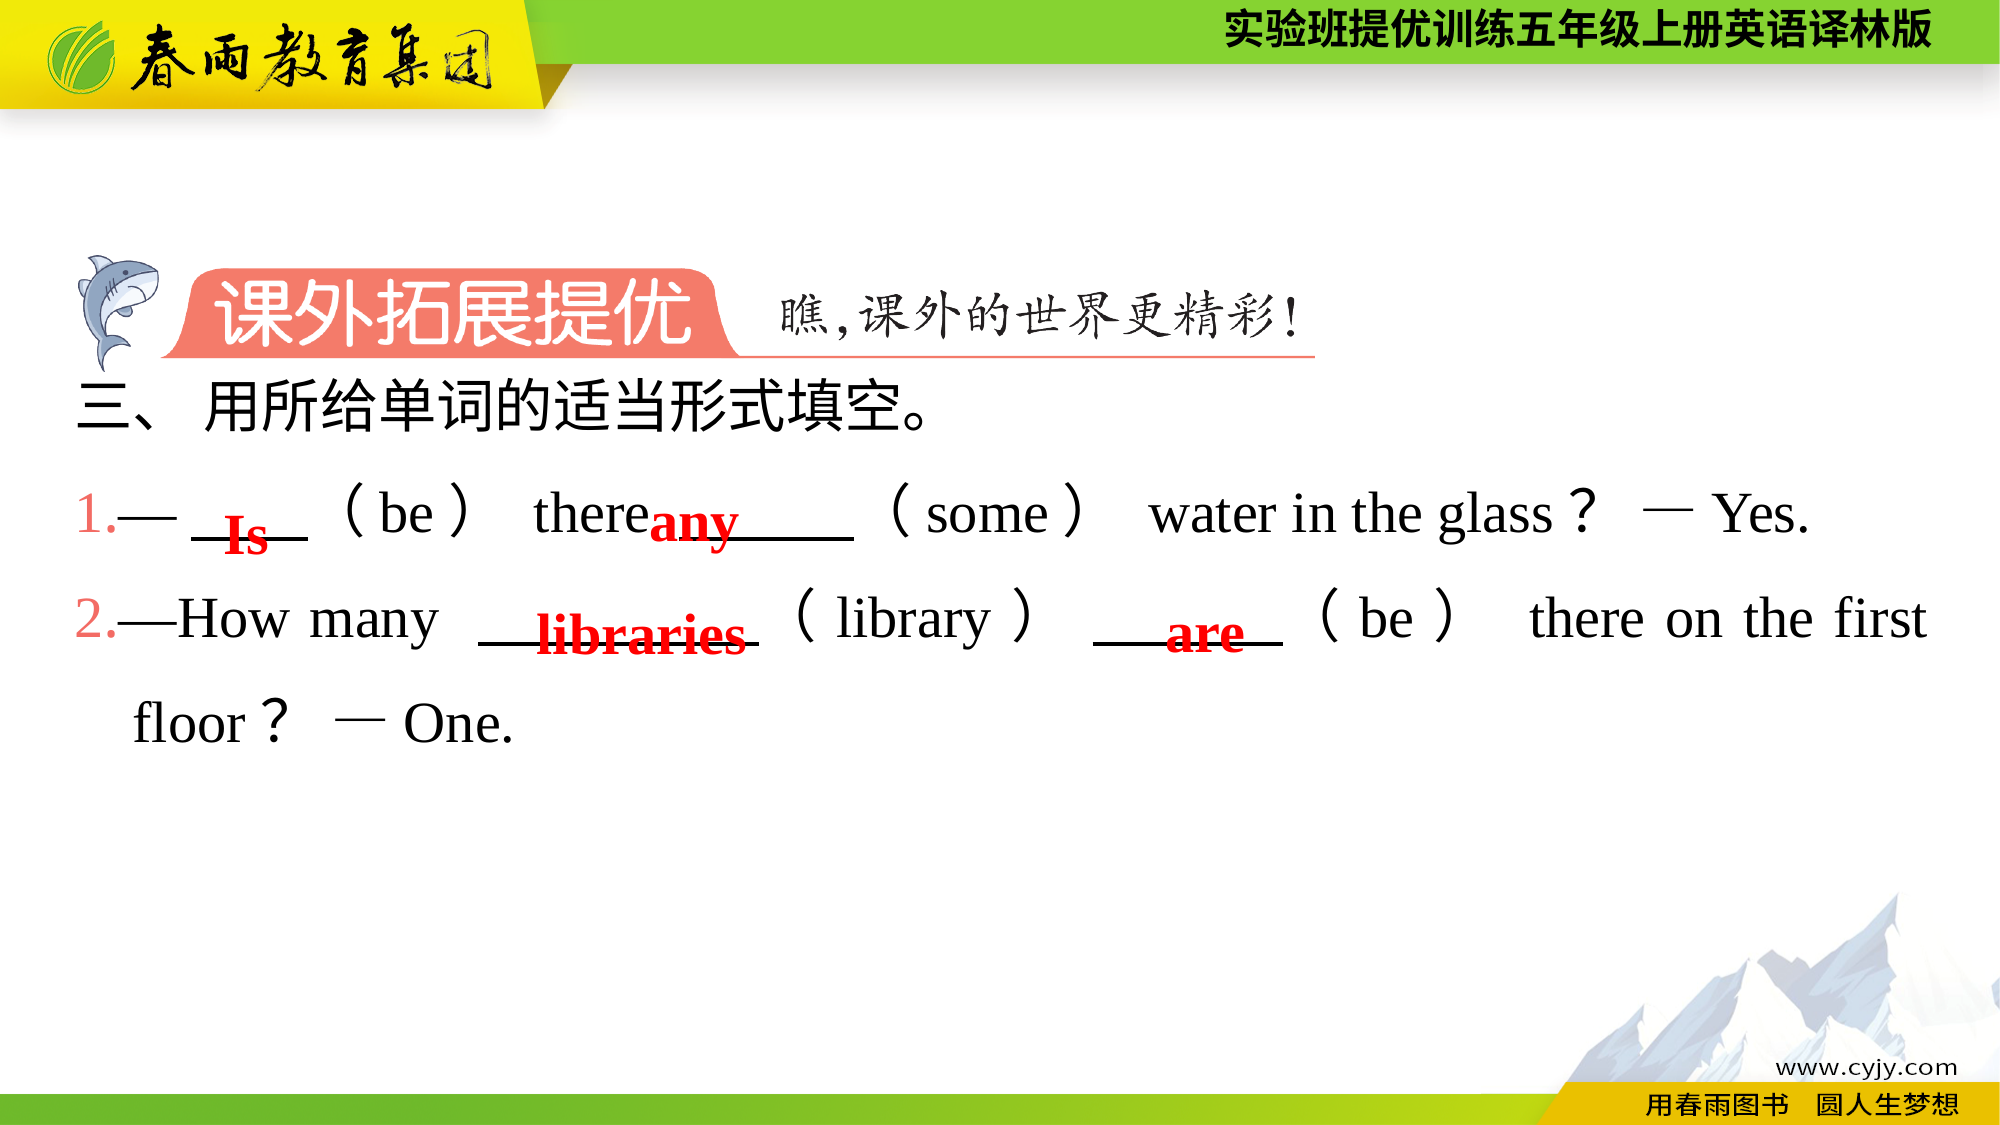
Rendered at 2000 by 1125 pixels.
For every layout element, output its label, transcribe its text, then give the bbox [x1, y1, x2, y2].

list 三、 用所给单词的适当形式填空。 1.— （be） there （some） water in the glass？ —Yes. 2.—How many （library） （be） there on the first floor？ —One. [59, 122, 1944, 804]
text_box libraries [521, 588, 763, 674]
text_box are [1150, 587, 1261, 672]
picture [0, 0, 2000, 1125]
text_box any [634, 475, 756, 561]
text_box Is [208, 488, 284, 574]
